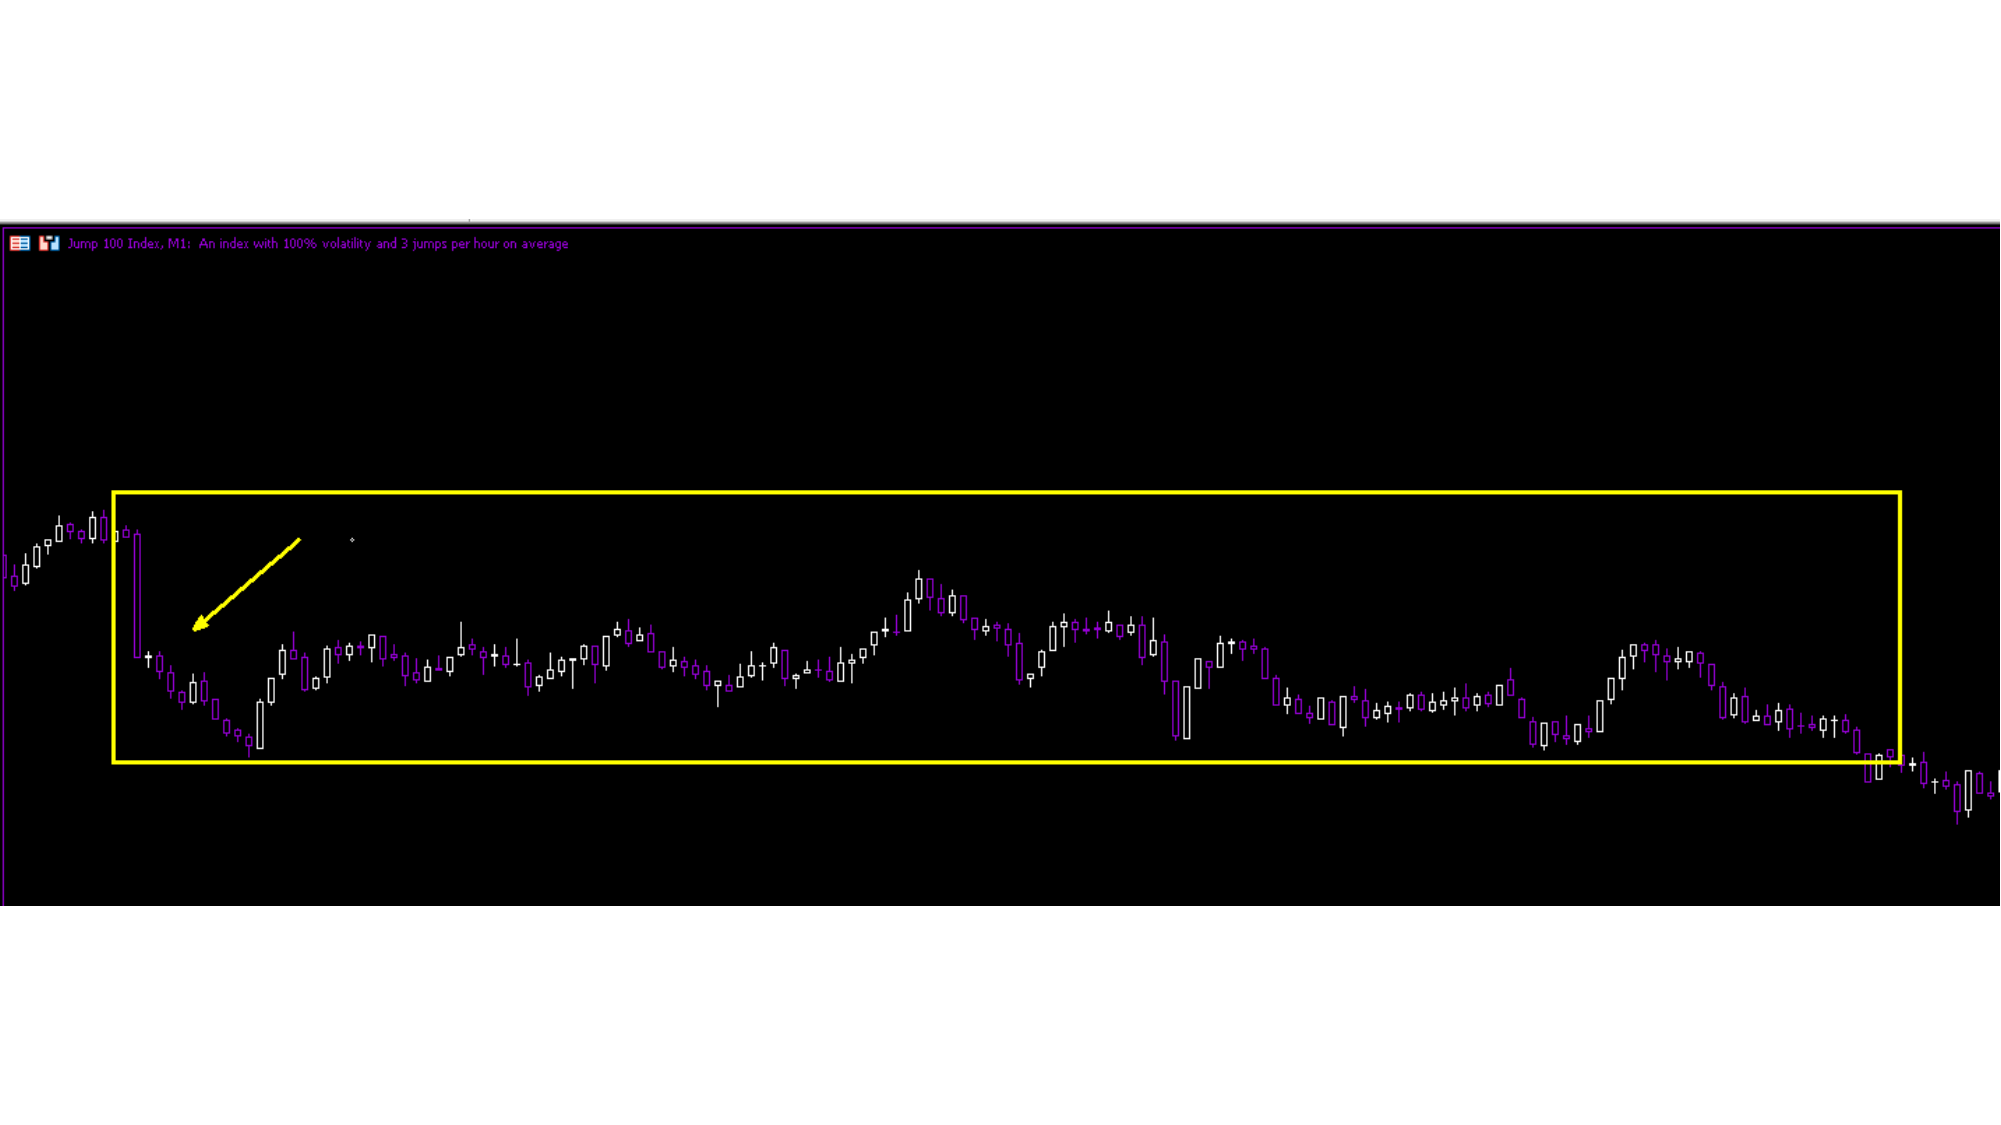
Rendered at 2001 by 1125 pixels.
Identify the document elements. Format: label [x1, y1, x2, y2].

picture [0, 219, 2000, 906]
